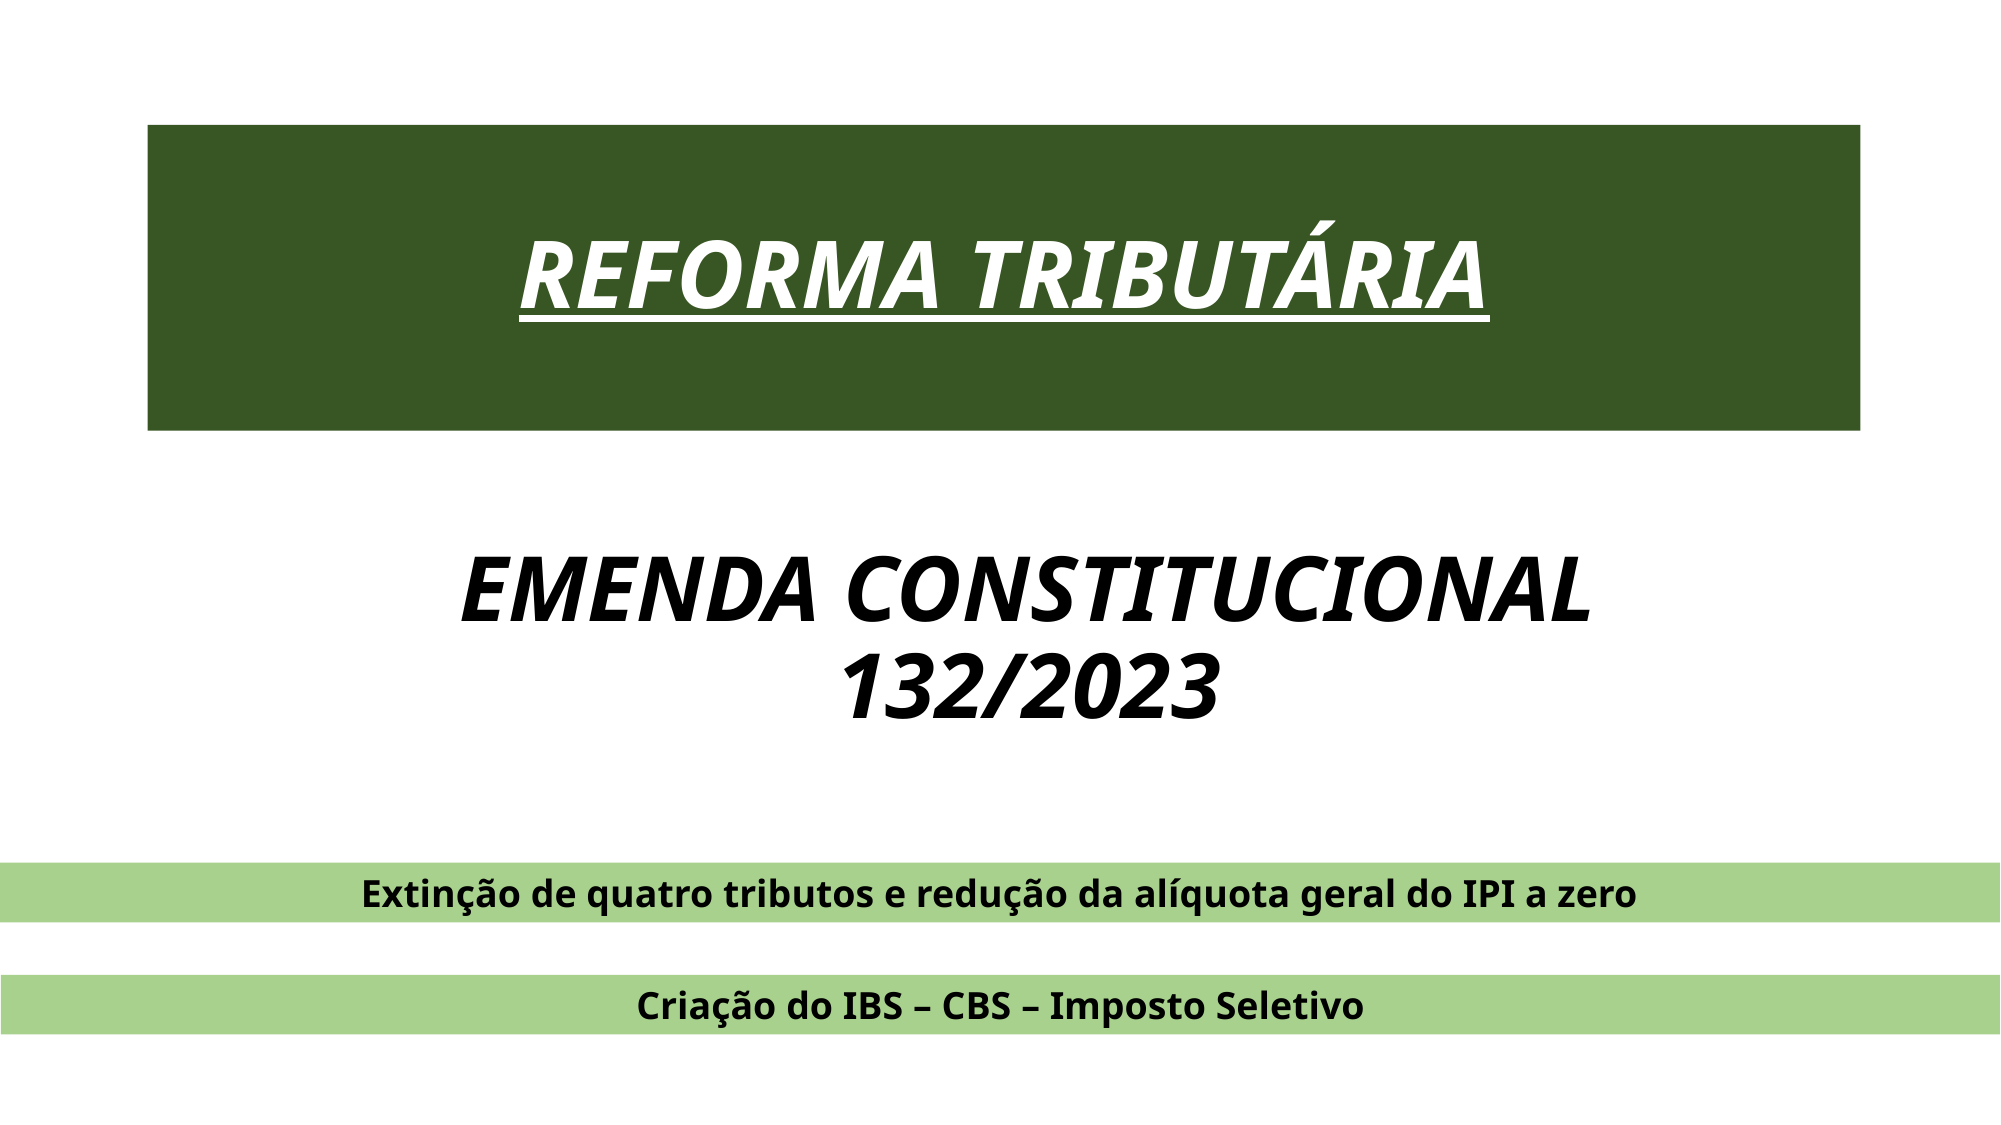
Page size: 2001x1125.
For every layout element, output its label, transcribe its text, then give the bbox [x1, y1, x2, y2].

text_box REFORMA TRIBUTÁRIA [147, 124, 1861, 431]
text_box EMENDA CONSTITUCIONAL 132/2023 [450, 487, 1607, 794]
text_box Extinção de quatro tributos e redução da alíquota geral do IPI a zero [0, 862, 2000, 923]
text_box Criação do IBS – CBS – Imposto Seletivo [0, 974, 2000, 1035]
